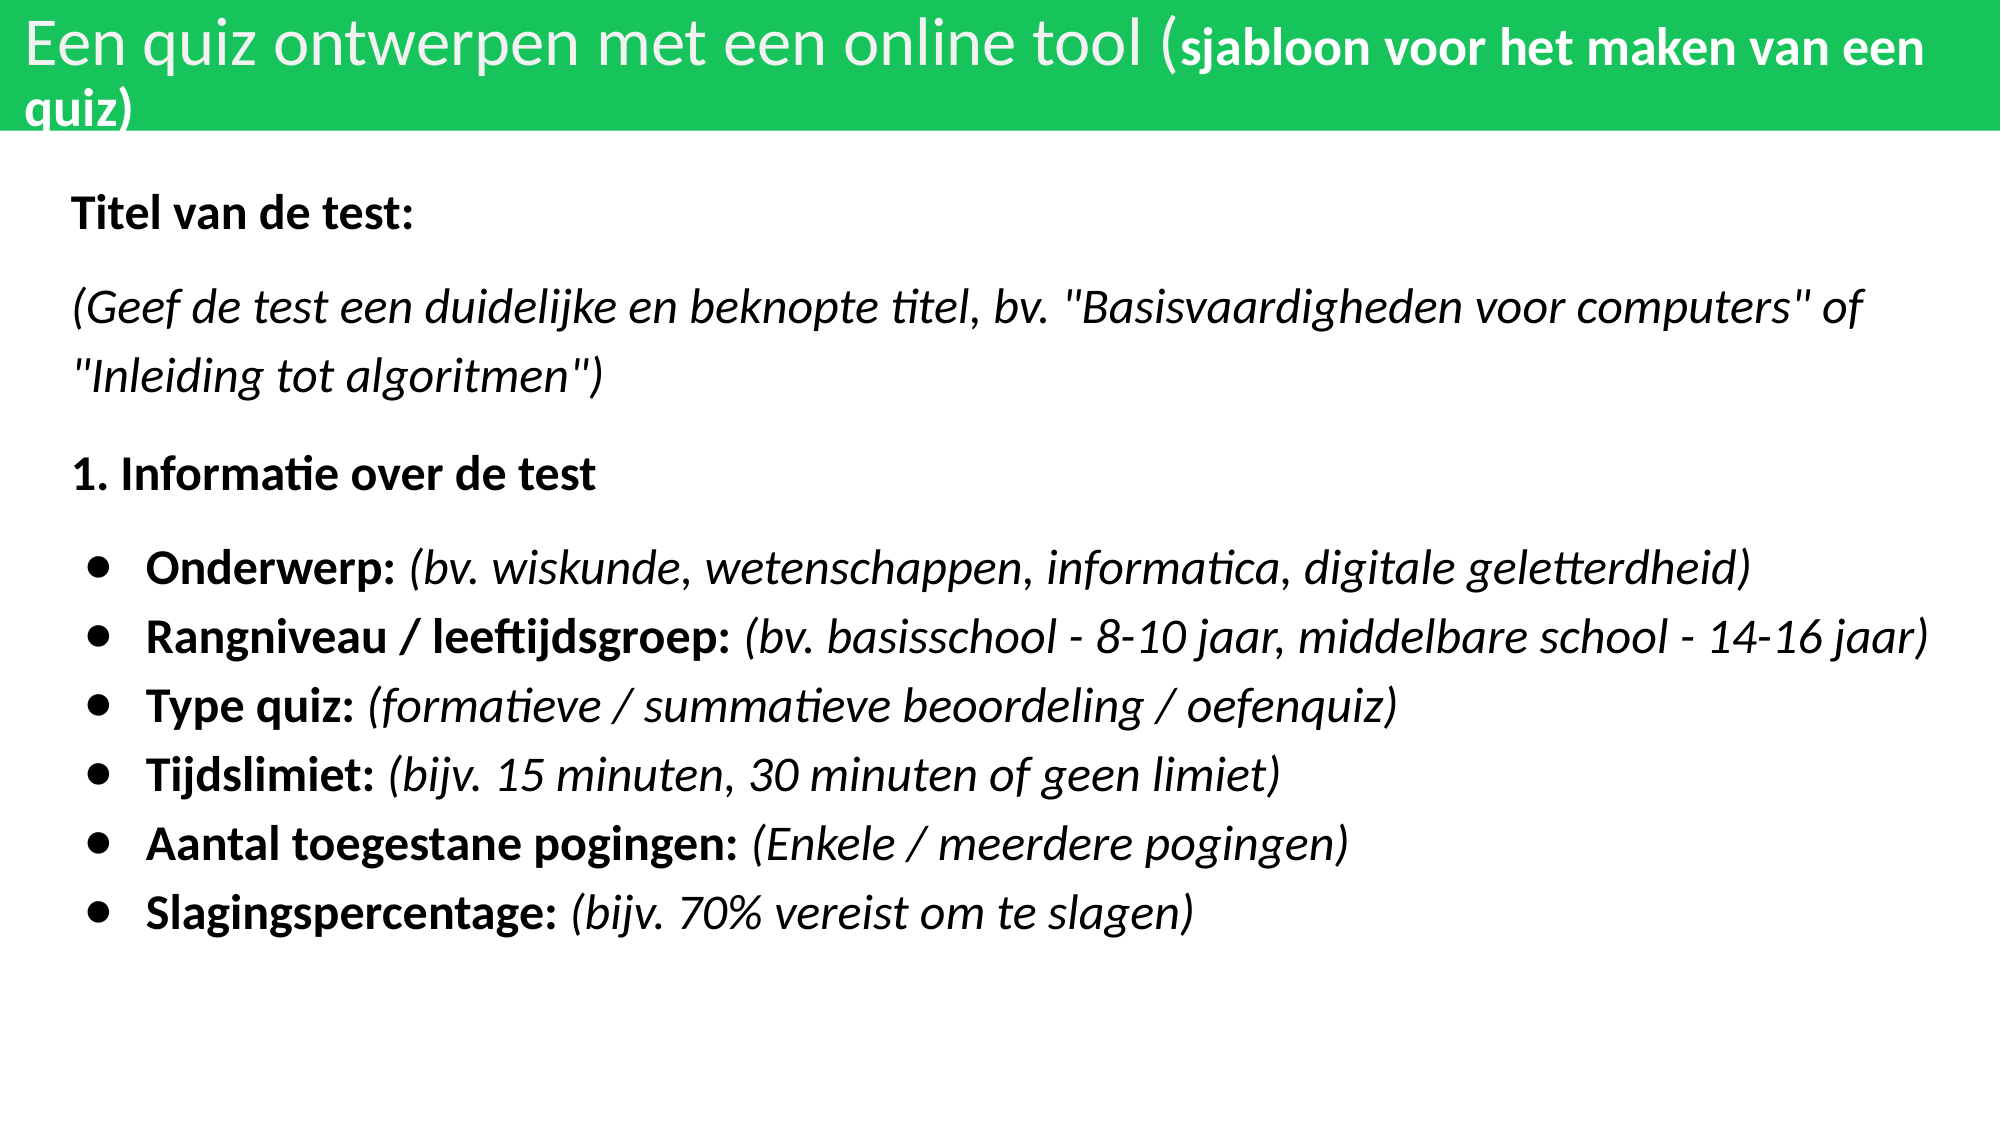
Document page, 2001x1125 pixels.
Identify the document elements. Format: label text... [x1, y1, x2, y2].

title Een quiz ontwerpen met een online tool (sjabloon voor het maken van een quiz) [16, 13, 1976, 131]
text_box Titel van de test: (Geef de test een duidelijke en beknopte titel, bv. "Basisvaardigheden voor computers" of "Inleiding tot algoritmen") 1. Informatie over de test Onderwerp: (bv. wiskunde, wetenschappen, informatica, digitale geletterdheid) Rangniveau / leeftijdsgroep: (bv. basisschool - 8-10 jaar, middelbare school - 14-16 jaar) Type quiz: (formatieve / summatieve beoordeling / oefenquiz) Tijdslimiet: (bijv. 15 minuten, 30 minuten of geen limiet) Aantal toegestane pogingen: (Enkele / meerdere pogingen) Slagingspercentage: (bijv. 70% vereist om te slagen) [55, 155, 1967, 1024]
